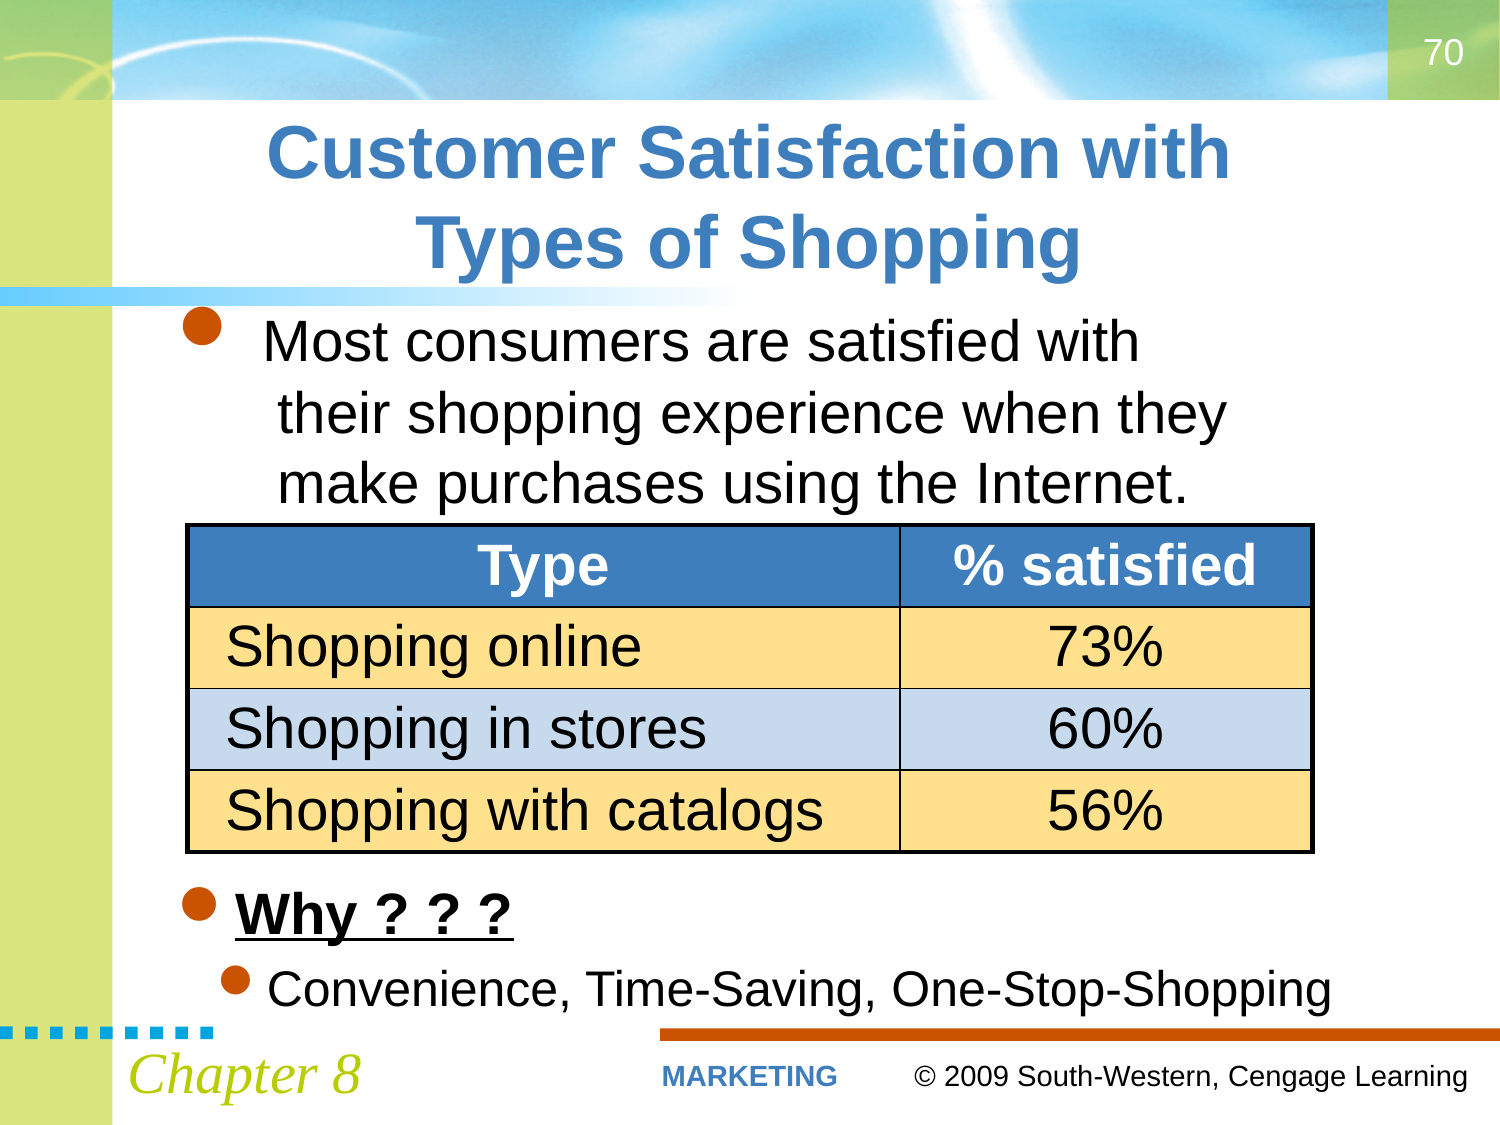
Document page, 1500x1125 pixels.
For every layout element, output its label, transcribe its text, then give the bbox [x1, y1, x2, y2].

footer Chapter 8 [112, 1012, 638, 1113]
text_box Most consumers are satisfied with their shopping experience when they make purchases using the Internet. Why ? ? ? Convenience, Time-Saving, One-Stop-Shopping [162, 287, 1388, 1024]
slide_number 70 [1387, 0, 1500, 101]
title Customer Satisfaction with Types of Shopping [112, 99, 1388, 288]
